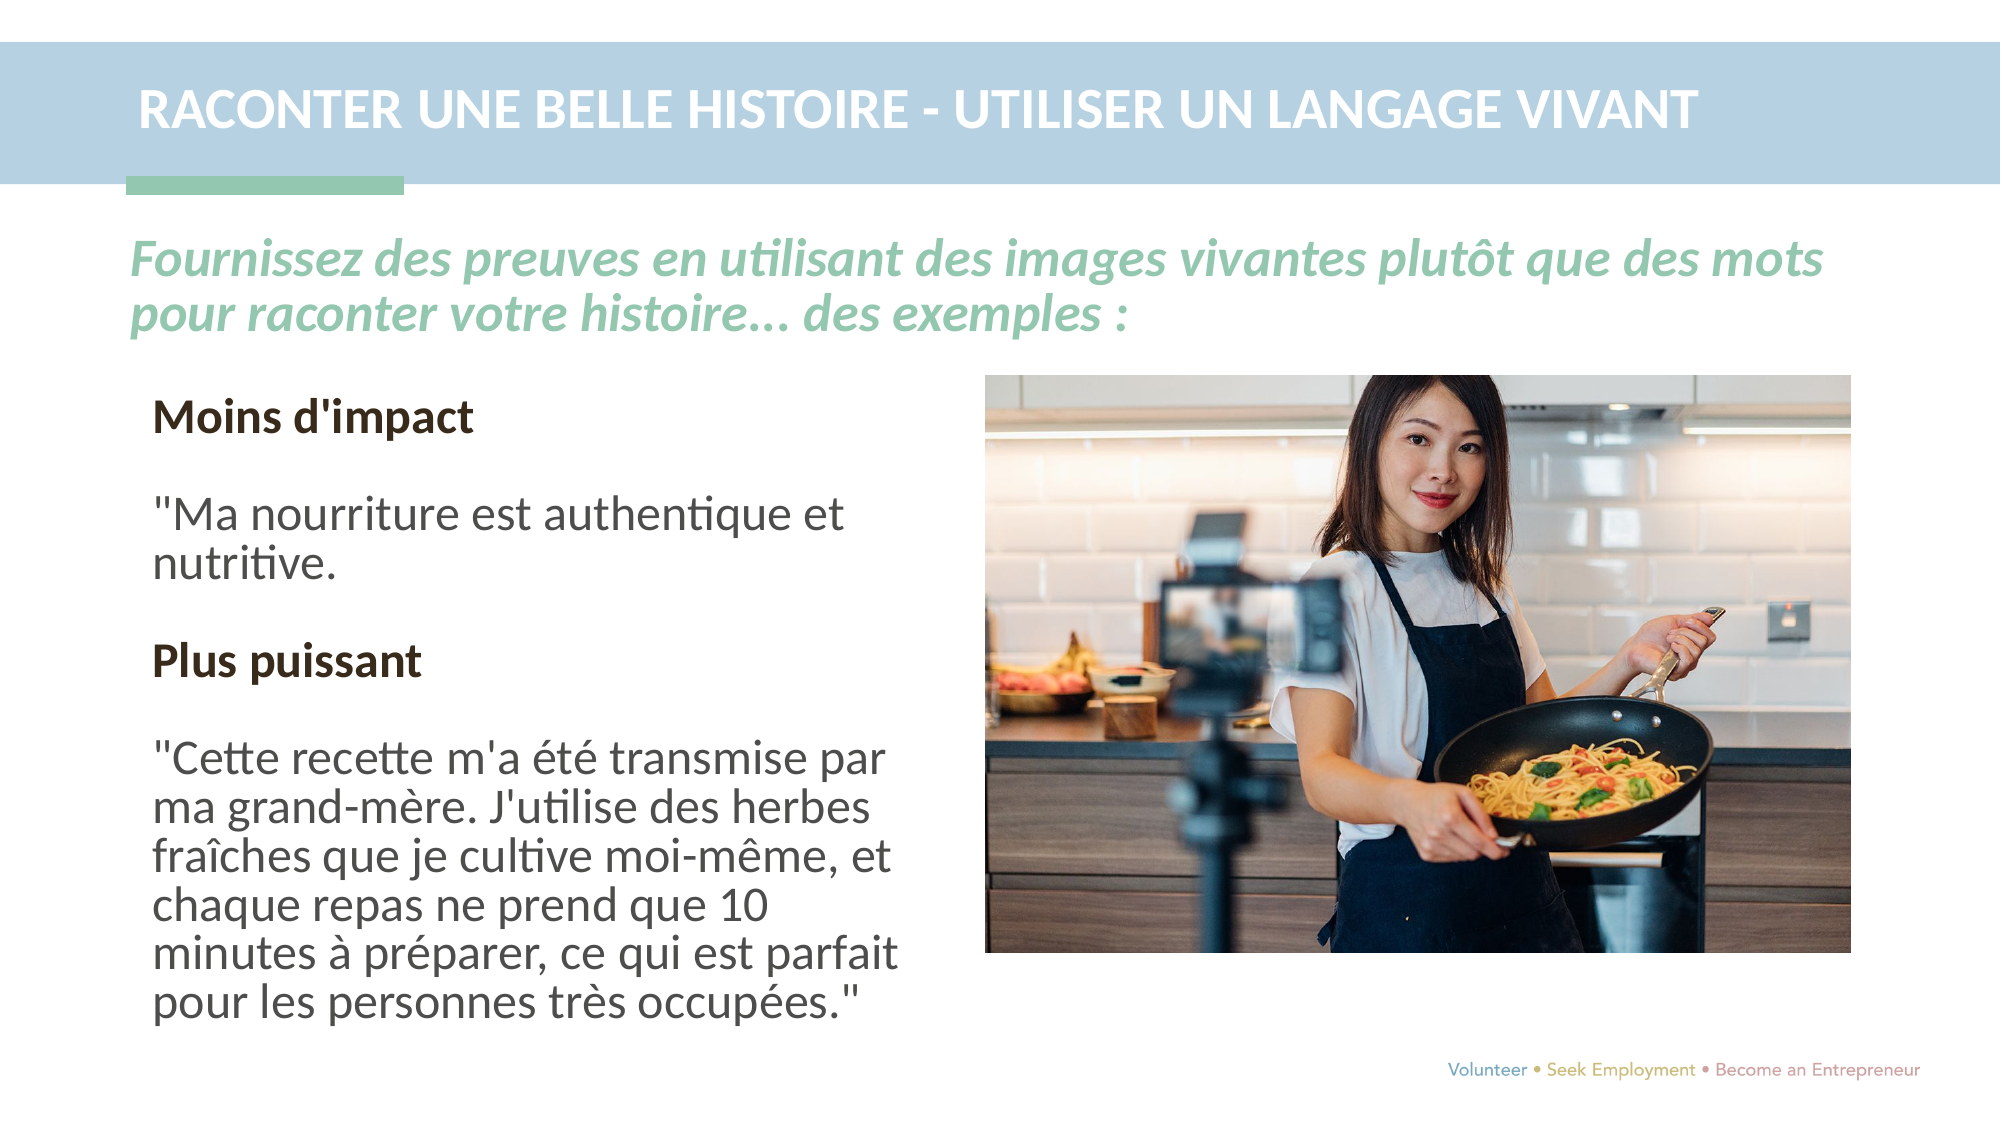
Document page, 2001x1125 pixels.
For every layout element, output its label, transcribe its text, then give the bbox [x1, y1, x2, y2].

picture [985, 375, 1851, 953]
text_box Fournissez des preuves en utilisant des images vivantes plutôt que des mots pour raconter votre histoire... des exemples : [115, 224, 1942, 503]
list RACONTER UNE BELLE HISTOIRE - UTILISER UN LANGAGE VIVANT [123, 51, 1913, 170]
picture [1418, 1046, 1971, 1103]
text_box Moins d'impact "Ma nourriture est authentique et nutritive. Plus puissant "Cette recette m'a été transmise par ma grand-mère. J'utilise des herbes fraîches que je cultive moi-même, et chaque repas ne prend que 10 minutes à préparer, ce qui est parfait pour les personnes très occupées." [137, 386, 925, 665]
